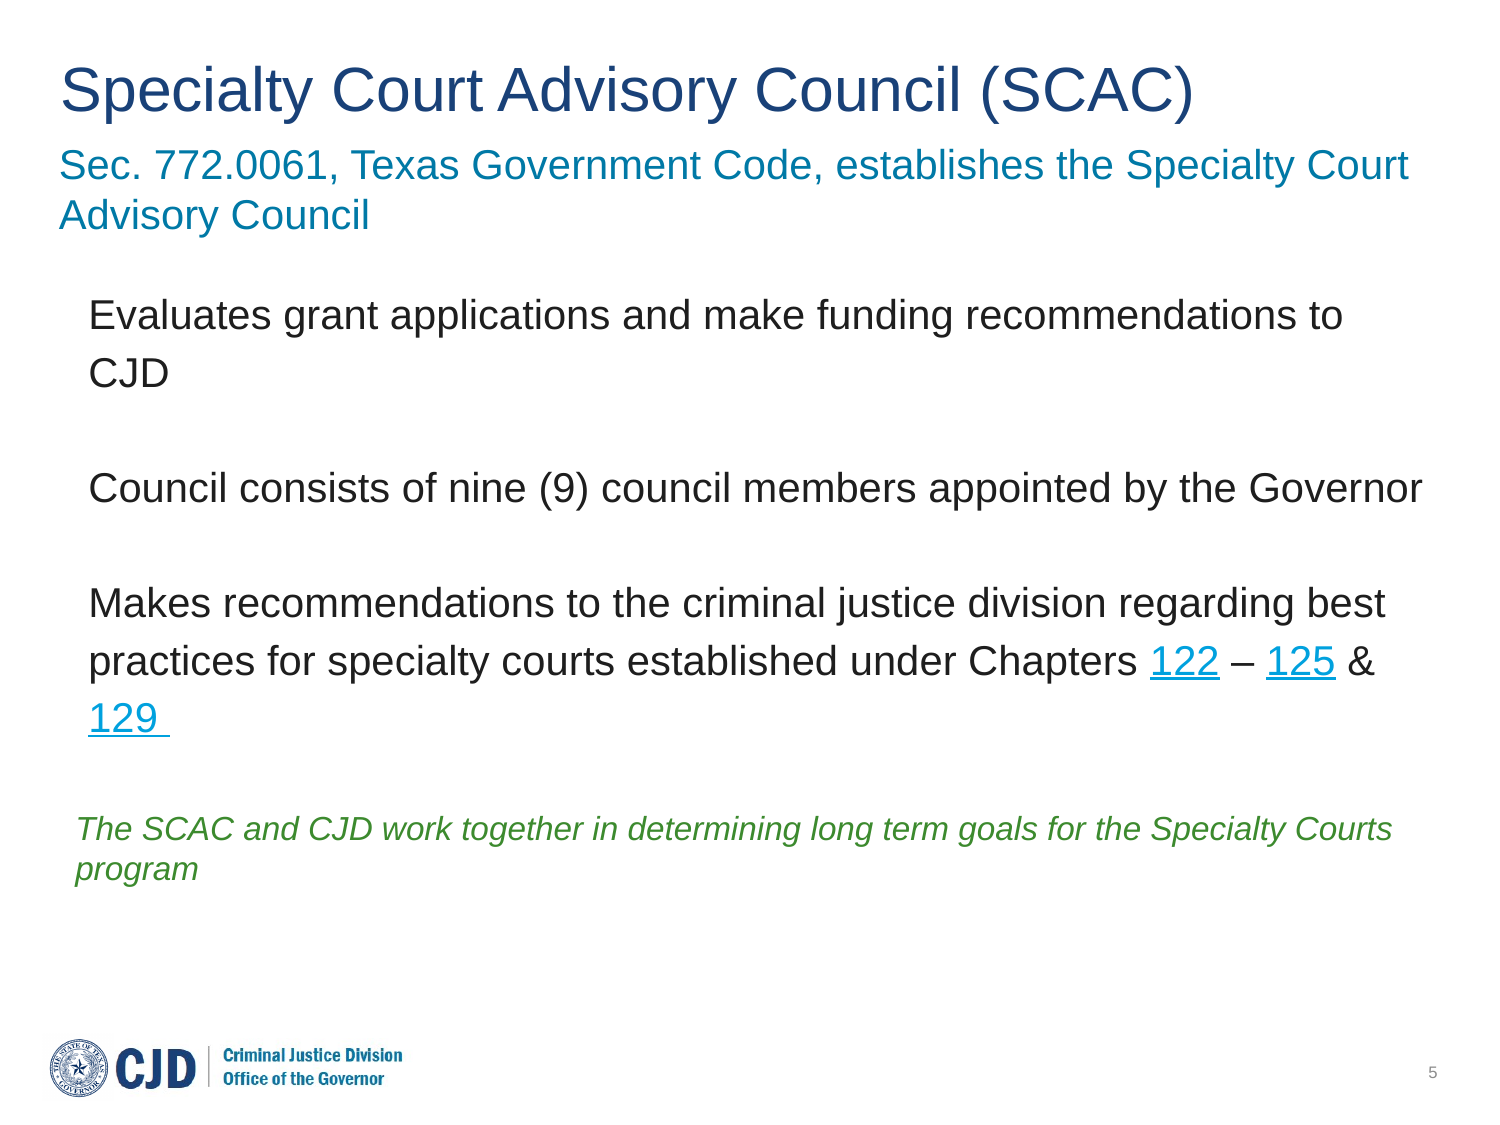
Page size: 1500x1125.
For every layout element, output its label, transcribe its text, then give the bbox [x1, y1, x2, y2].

title Specialty Court Advisory Council (SCAC) [60, 48, 1437, 126]
list Evaluates grant applications and make funding recommendations to CJD Council consists of nine (9) council members appointed by the Governor Makes recommendations to the criminal justice division regarding best practices for specialty courts established under Chapters 122 – 125 & 129 [60, 280, 1437, 753]
picture [114, 1038, 420, 1097]
text_box The SCAC and CJD work together in determining long term goals for the Specialty Courts program [60, 799, 1437, 895]
list Sec. 772.0061, Texas Government Code, establishes the Specialty Court Advisory Council [59, 137, 1435, 246]
slide_number 5 [1307, 1051, 1438, 1093]
